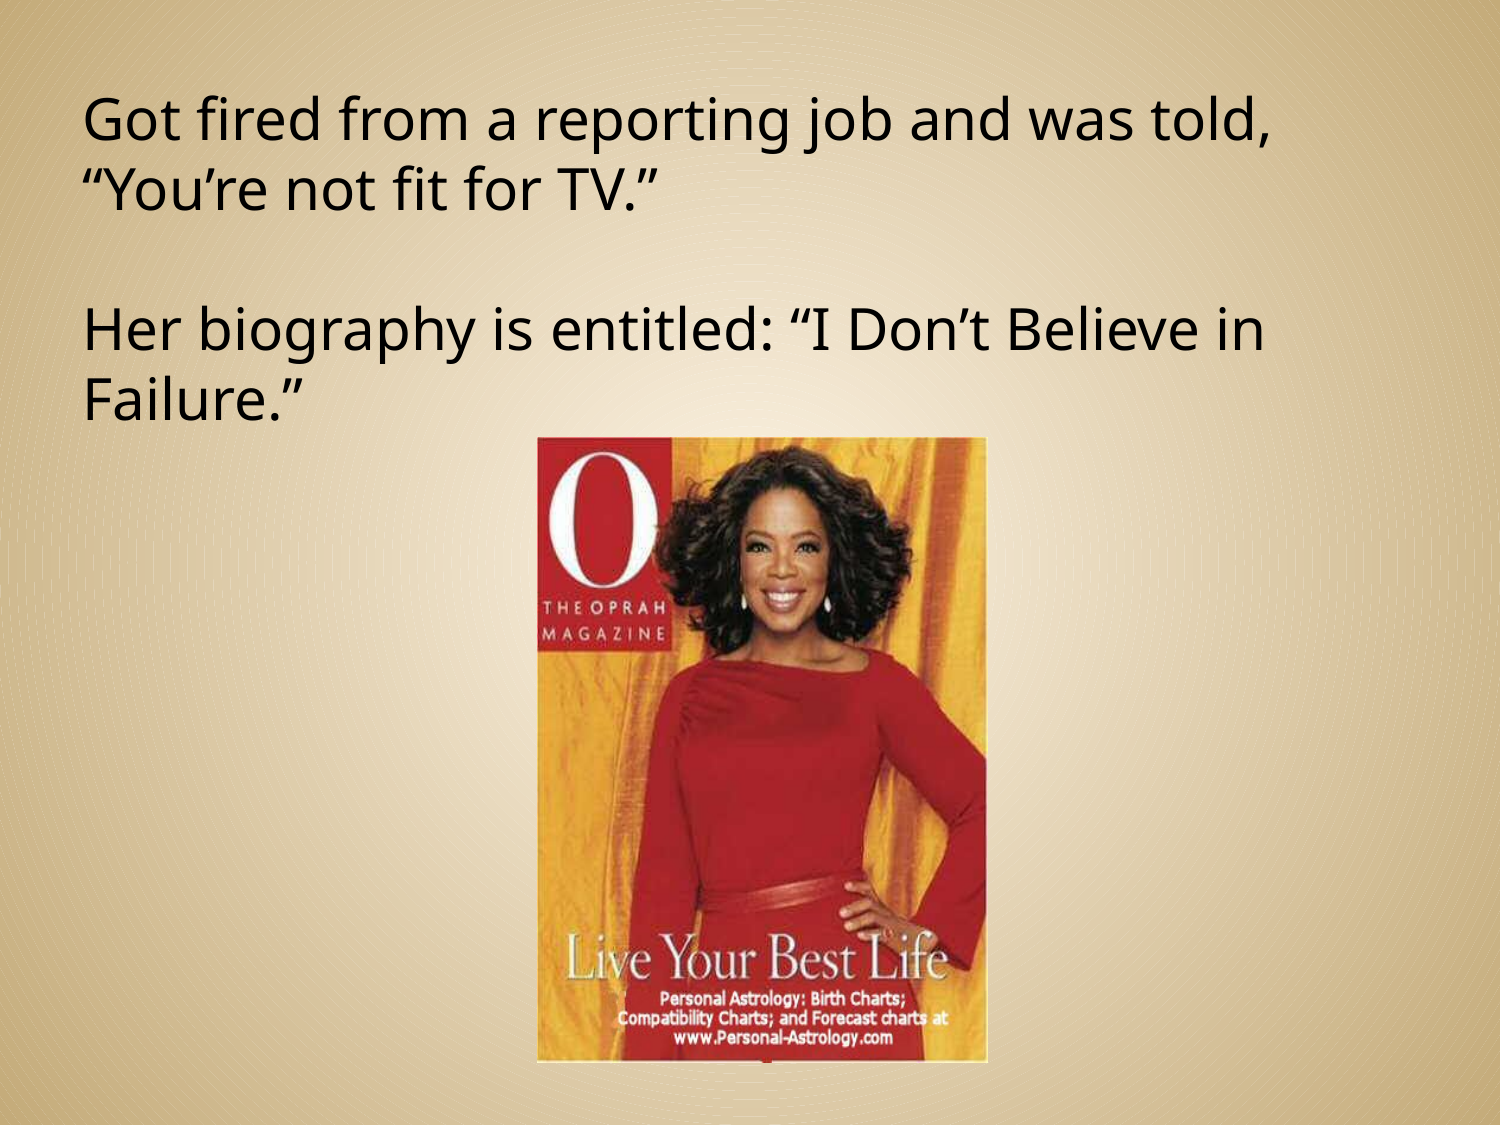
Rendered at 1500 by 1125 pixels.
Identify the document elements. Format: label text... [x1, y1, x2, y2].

picture [537, 437, 988, 1063]
list Got fired from a reporting job and was told, “You’re not fit for TV.” Her biography is entitled: “I Don’t Believe in Failure.” [74, 74, 1426, 1088]
